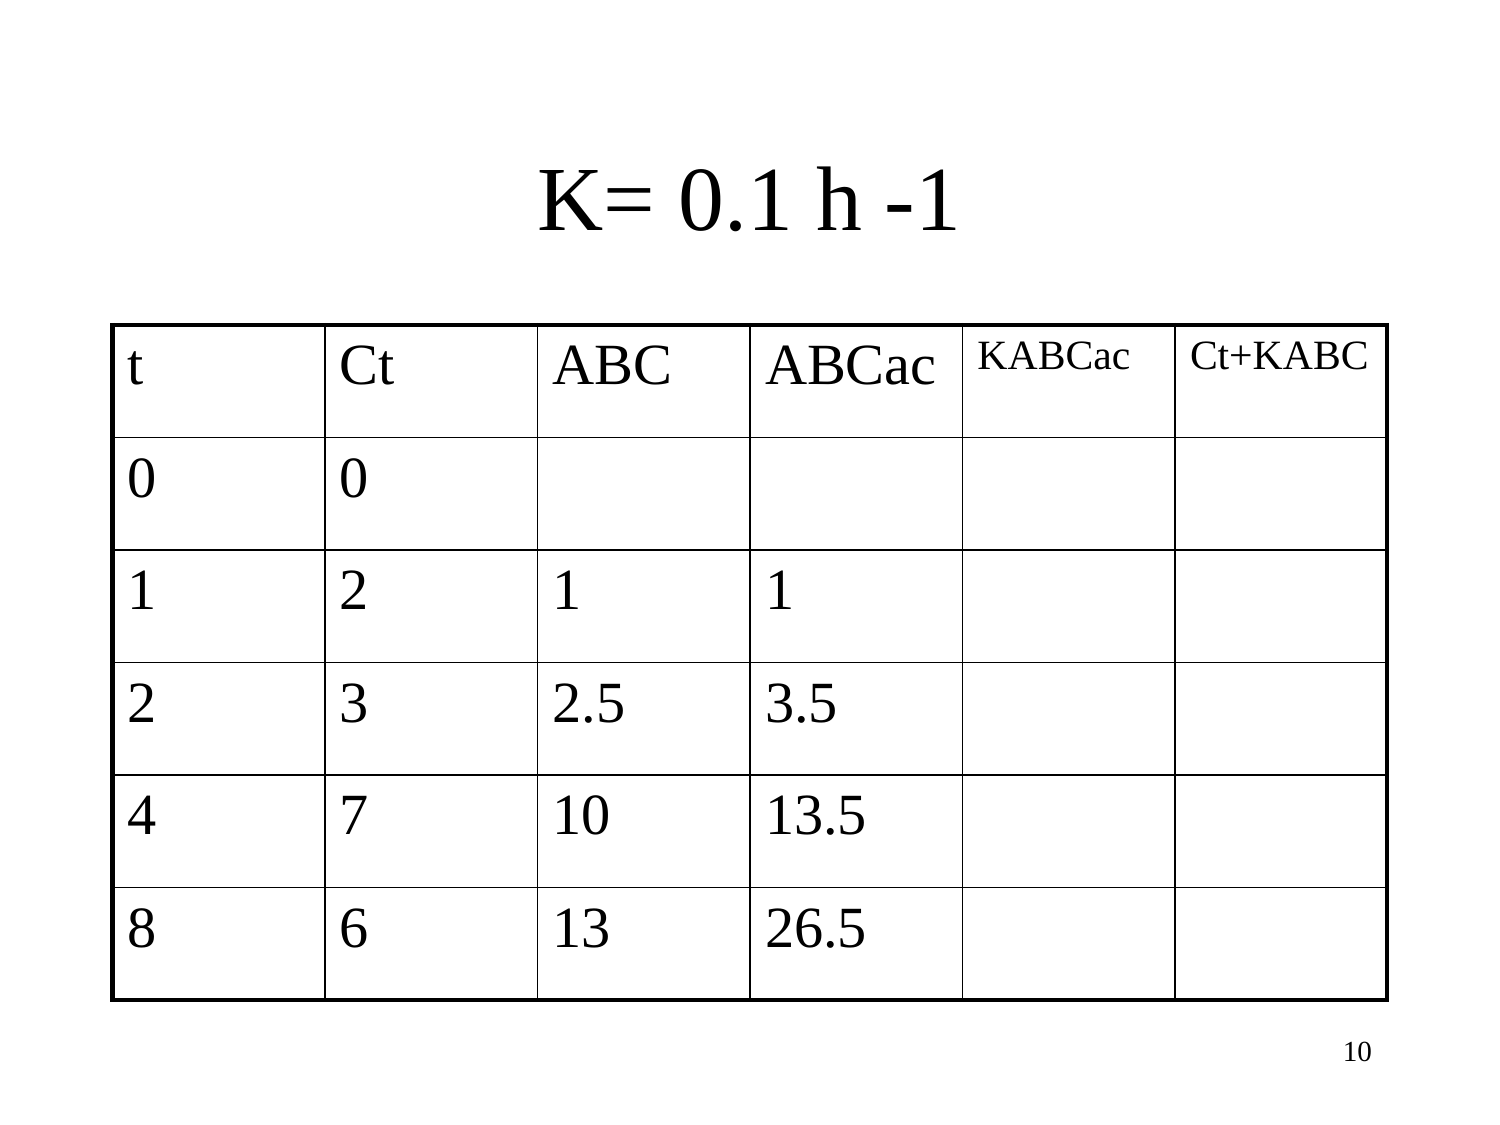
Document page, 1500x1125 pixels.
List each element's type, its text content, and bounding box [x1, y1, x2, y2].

table_header Ct+KABC [1176, 327, 1385, 437]
table_cell [963, 663, 1174, 774]
table_cell [538, 438, 749, 549]
table_cell [1176, 888, 1385, 998]
table_cell 1 [538, 551, 749, 662]
table_cell 3.5 [751, 663, 962, 774]
table_cell [963, 438, 1174, 549]
slide_number 10 [1074, 1024, 1388, 1101]
table_cell 1 [751, 551, 962, 662]
table_header ABCac [751, 327, 962, 437]
table_cell 10 [538, 776, 749, 887]
table_cell 2.5 [538, 663, 749, 774]
table_cell 7 [326, 776, 537, 887]
table_cell 0 [115, 438, 324, 549]
table_cell 6 [326, 888, 537, 998]
table_header KABCac [963, 327, 1174, 437]
table_cell [963, 551, 1174, 662]
table_cell [1176, 551, 1385, 662]
table_cell 2 [115, 663, 324, 774]
table_cell 0 [326, 438, 537, 549]
table_cell 4 [115, 776, 324, 887]
table_cell 13.5 [751, 776, 962, 887]
table_cell [751, 438, 962, 549]
table_cell 2 [326, 551, 537, 662]
table_cell 13 [538, 888, 749, 998]
table_cell 26.5 [751, 888, 962, 998]
table_cell [1176, 438, 1385, 549]
table_cell [963, 776, 1174, 887]
table_cell 3 [326, 663, 537, 774]
table_header t [115, 327, 324, 437]
title K= 0.1 h -1 [112, 99, 1388, 288]
table_header ABC [538, 327, 749, 437]
table_cell [1176, 663, 1385, 774]
table_cell 1 [115, 551, 324, 662]
table_cell 8 [115, 888, 324, 998]
table_header Ct [326, 327, 537, 437]
table_cell [963, 888, 1174, 998]
table_cell [1176, 776, 1385, 887]
